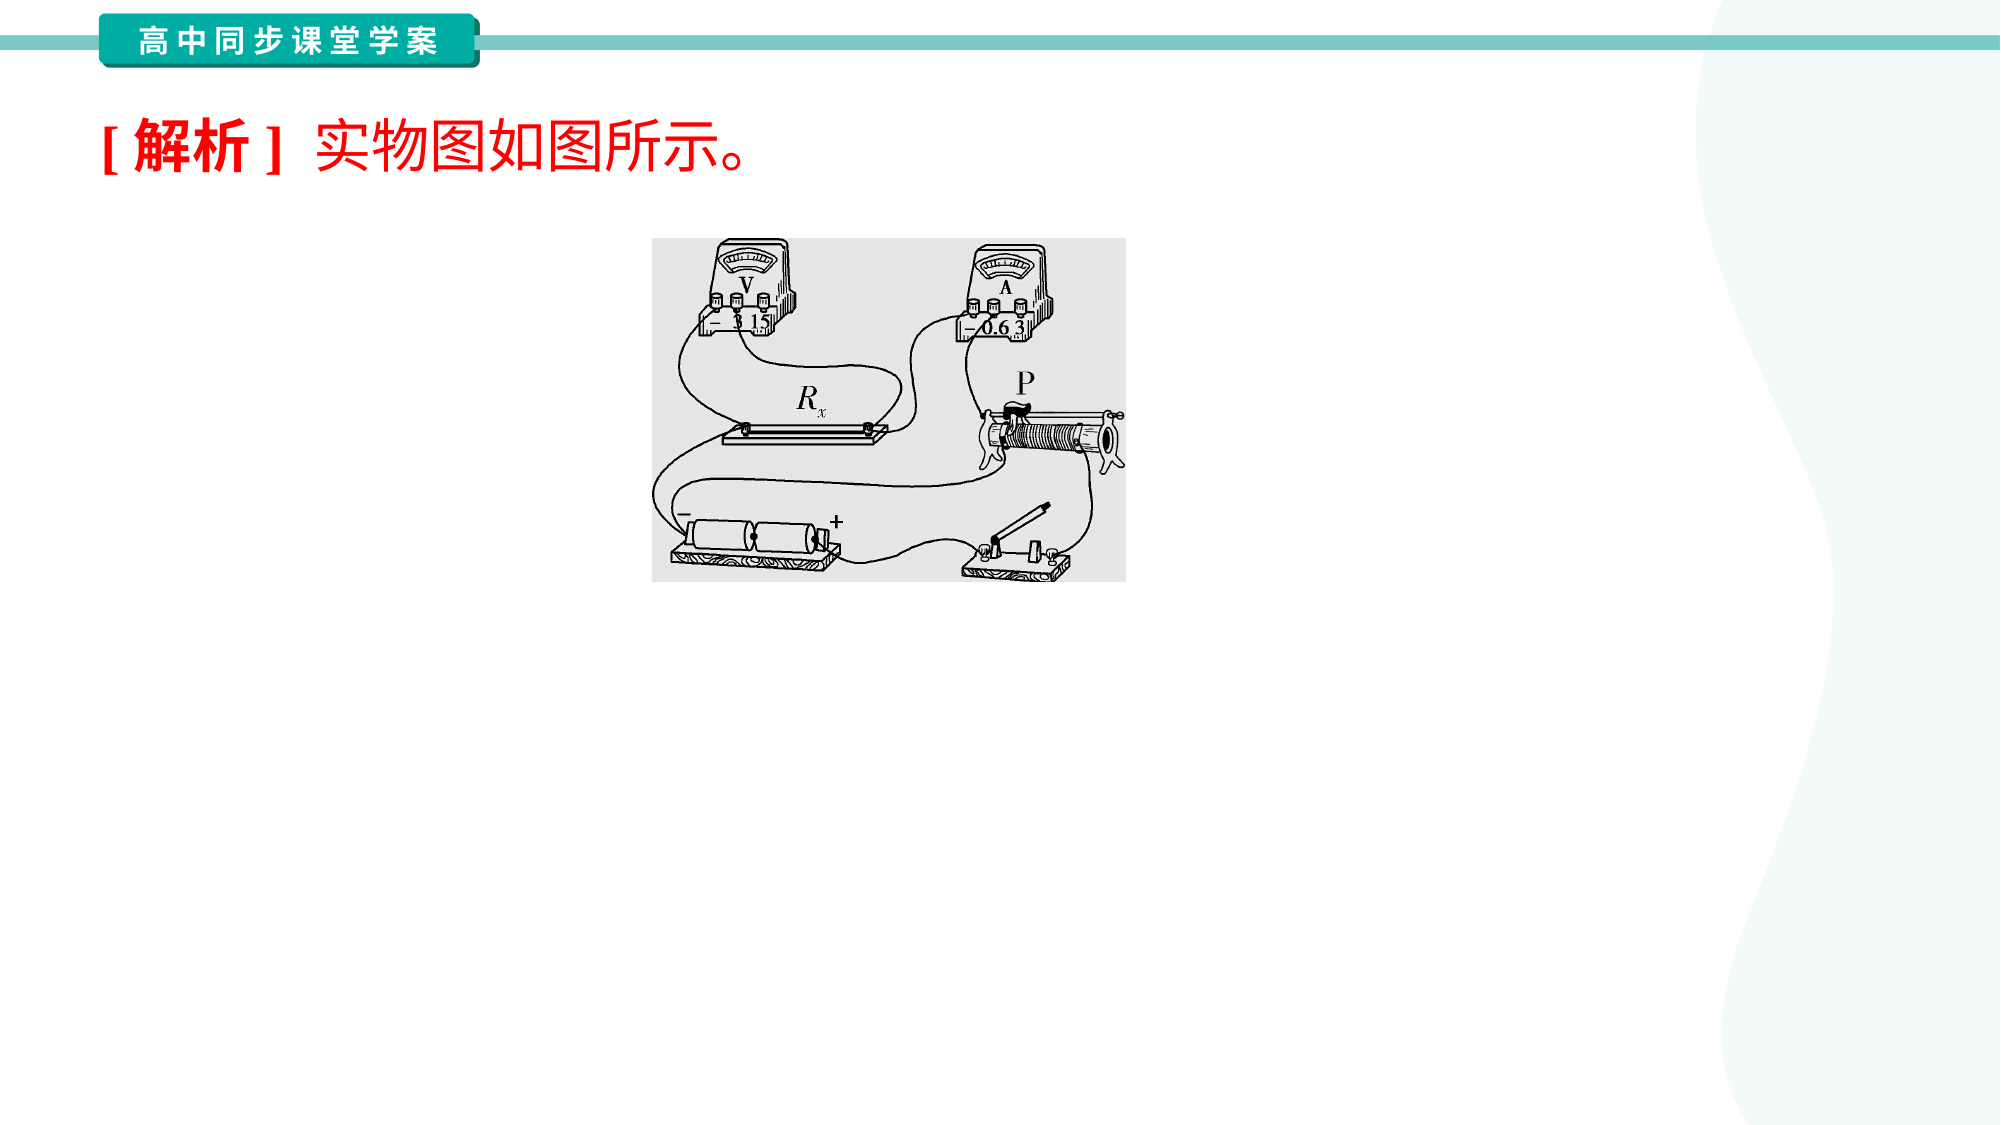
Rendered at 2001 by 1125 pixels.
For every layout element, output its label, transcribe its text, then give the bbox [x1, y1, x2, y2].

text_box [解析] 实物图如图所示。 [100, 76, 1899, 168]
picture [0, 0, 2000, 1125]
